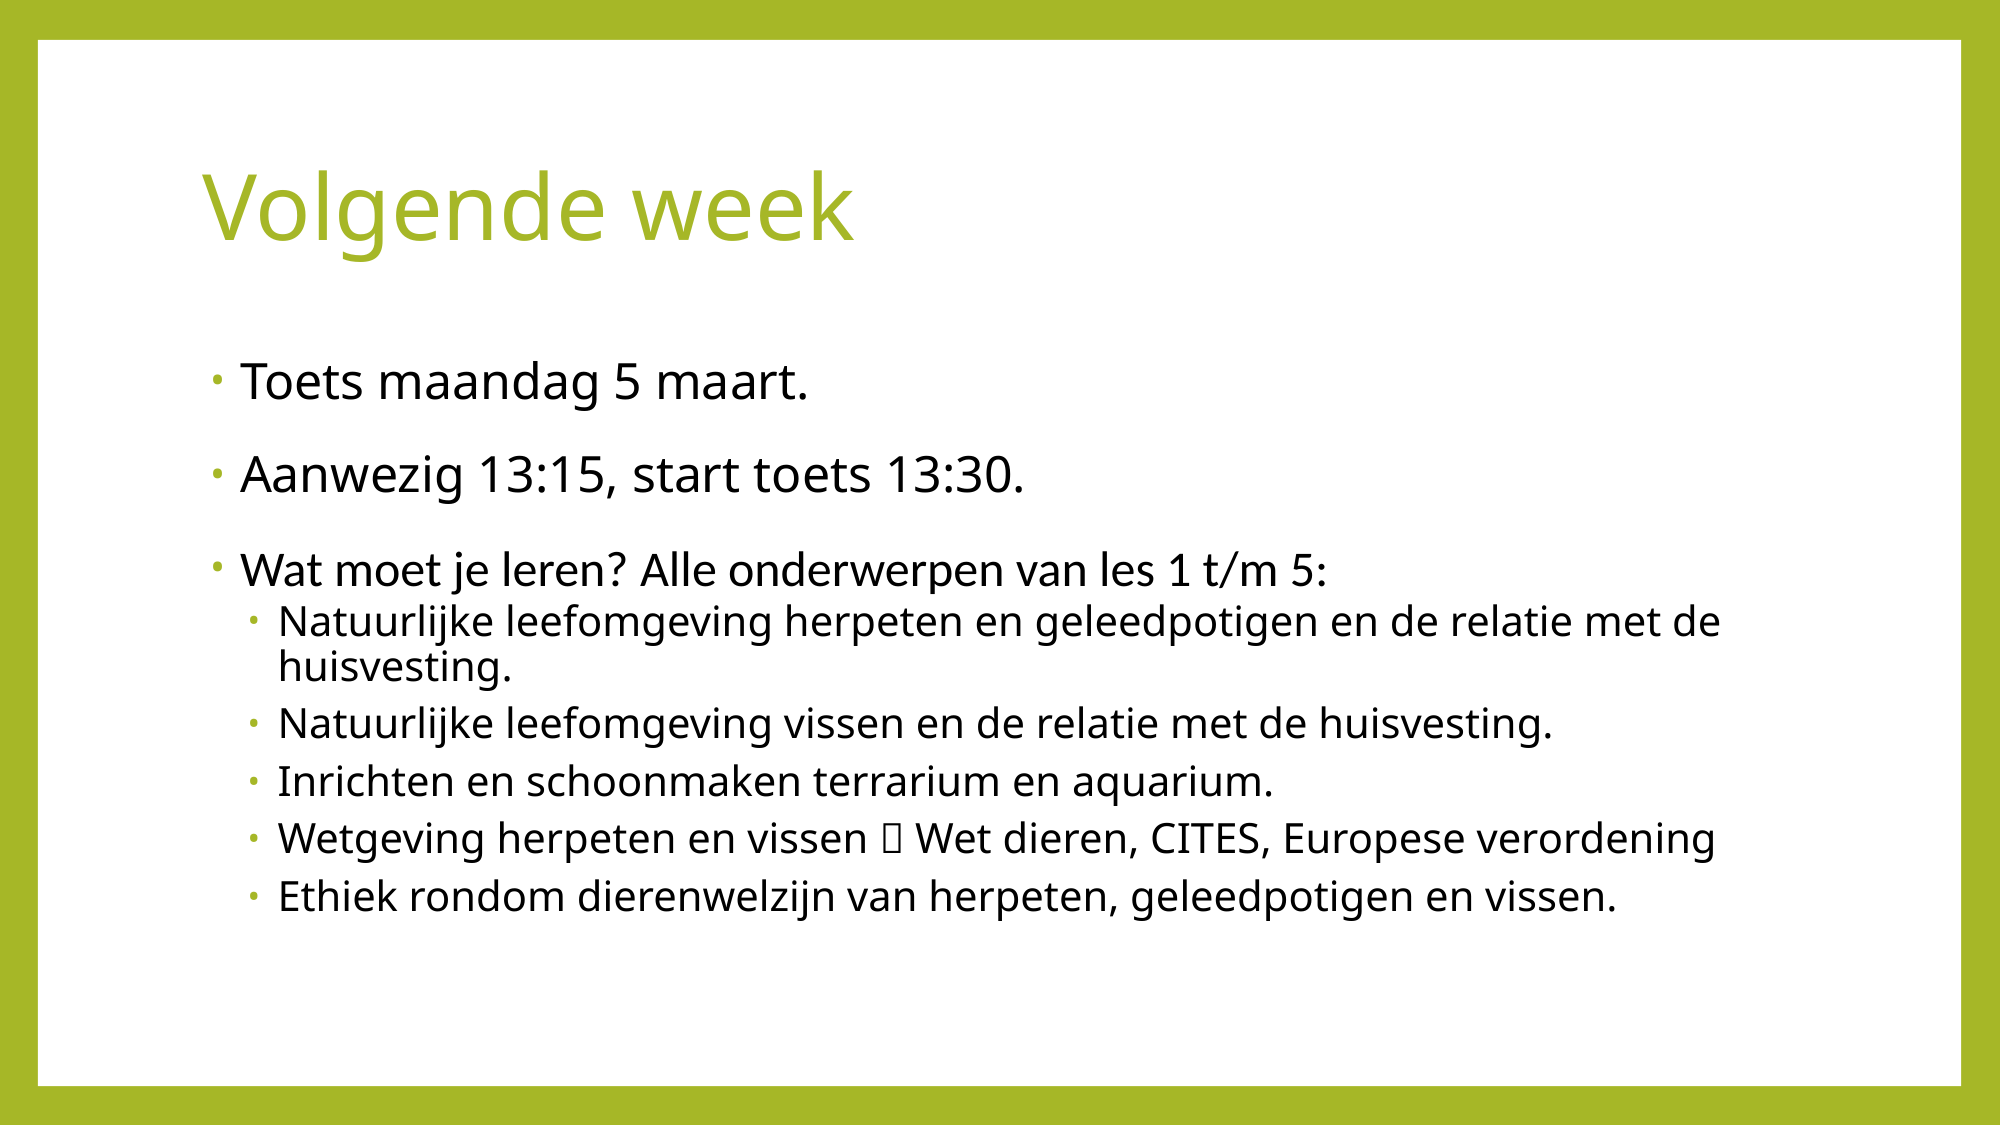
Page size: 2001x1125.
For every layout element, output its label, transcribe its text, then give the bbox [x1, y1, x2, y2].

title Volgende week [187, 99, 1808, 323]
list Toets maandag 5 maart. Aanwezig 13:15, start toets 13:30. Wat moet je leren? Alle onderwerpen van les 1 t/m 5: Natuurlijke leefomgeving herpeten en geleedpotigen en de relatie met de huisvesting. Natuurlijke leefomgeving vissen en de relatie met de huisvesting. Inrichten en schoonmaken terrarium en aquarium. Wetgeving herpeten en vissen  Wet dieren, CITES, Europese verordening Ethiek rondom dierenwelzijn van herpeten, geleedpotigen en vissen. [187, 337, 1808, 1000]
